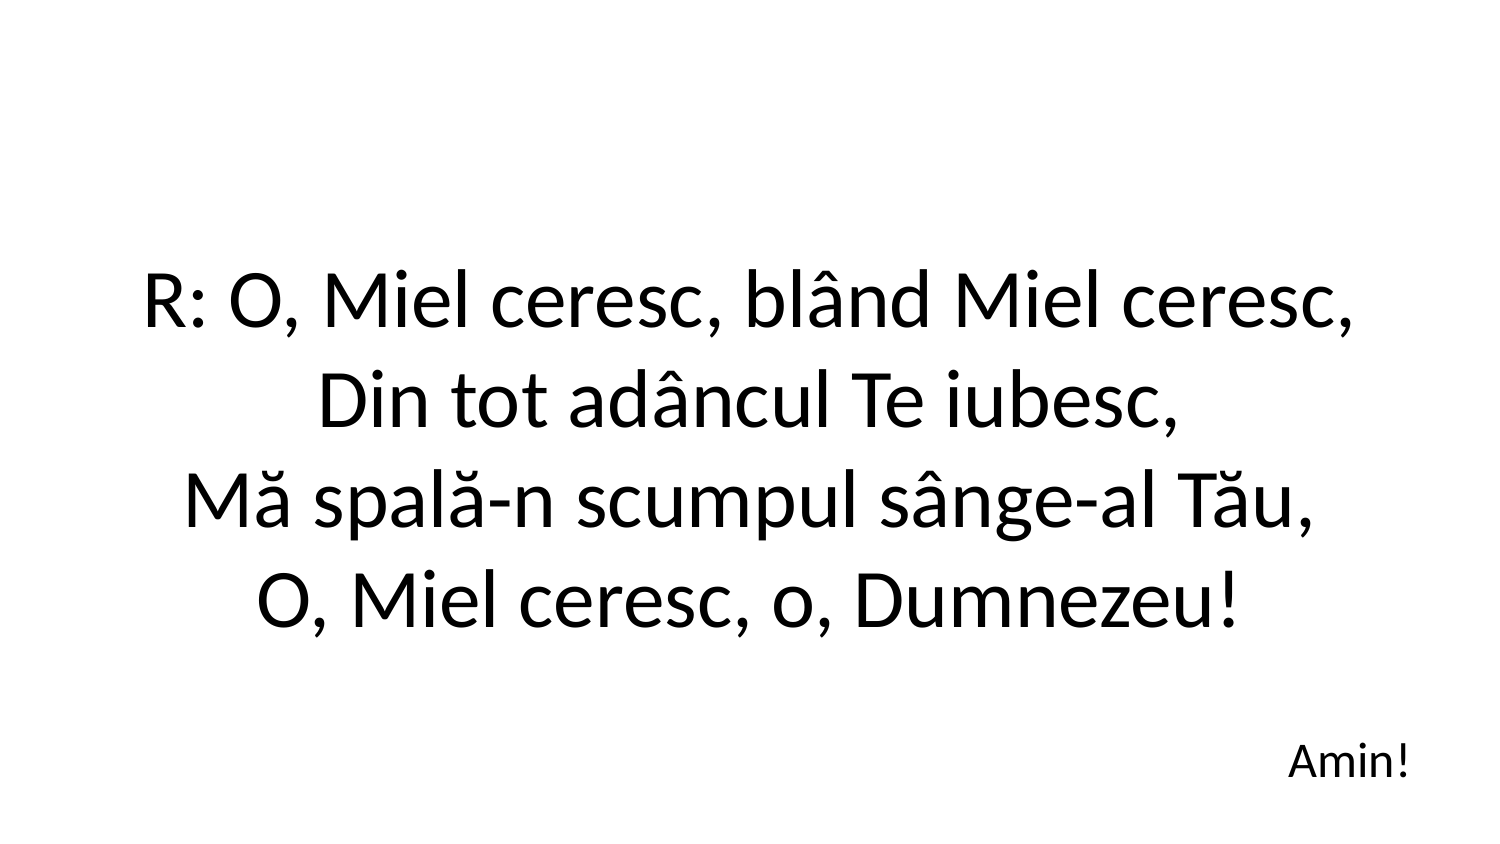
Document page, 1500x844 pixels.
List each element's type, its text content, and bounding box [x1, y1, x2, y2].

text_box Amin! [1273, 674, 1427, 795]
text_box R: O, Miel ceresc, blând Miel ceresc, Din tot adâncul Te iubesc, Mă spală-n scumpul sânge-al Tău, O, Miel ceresc, o, Dumnezeu! [127, 192, 1373, 652]
